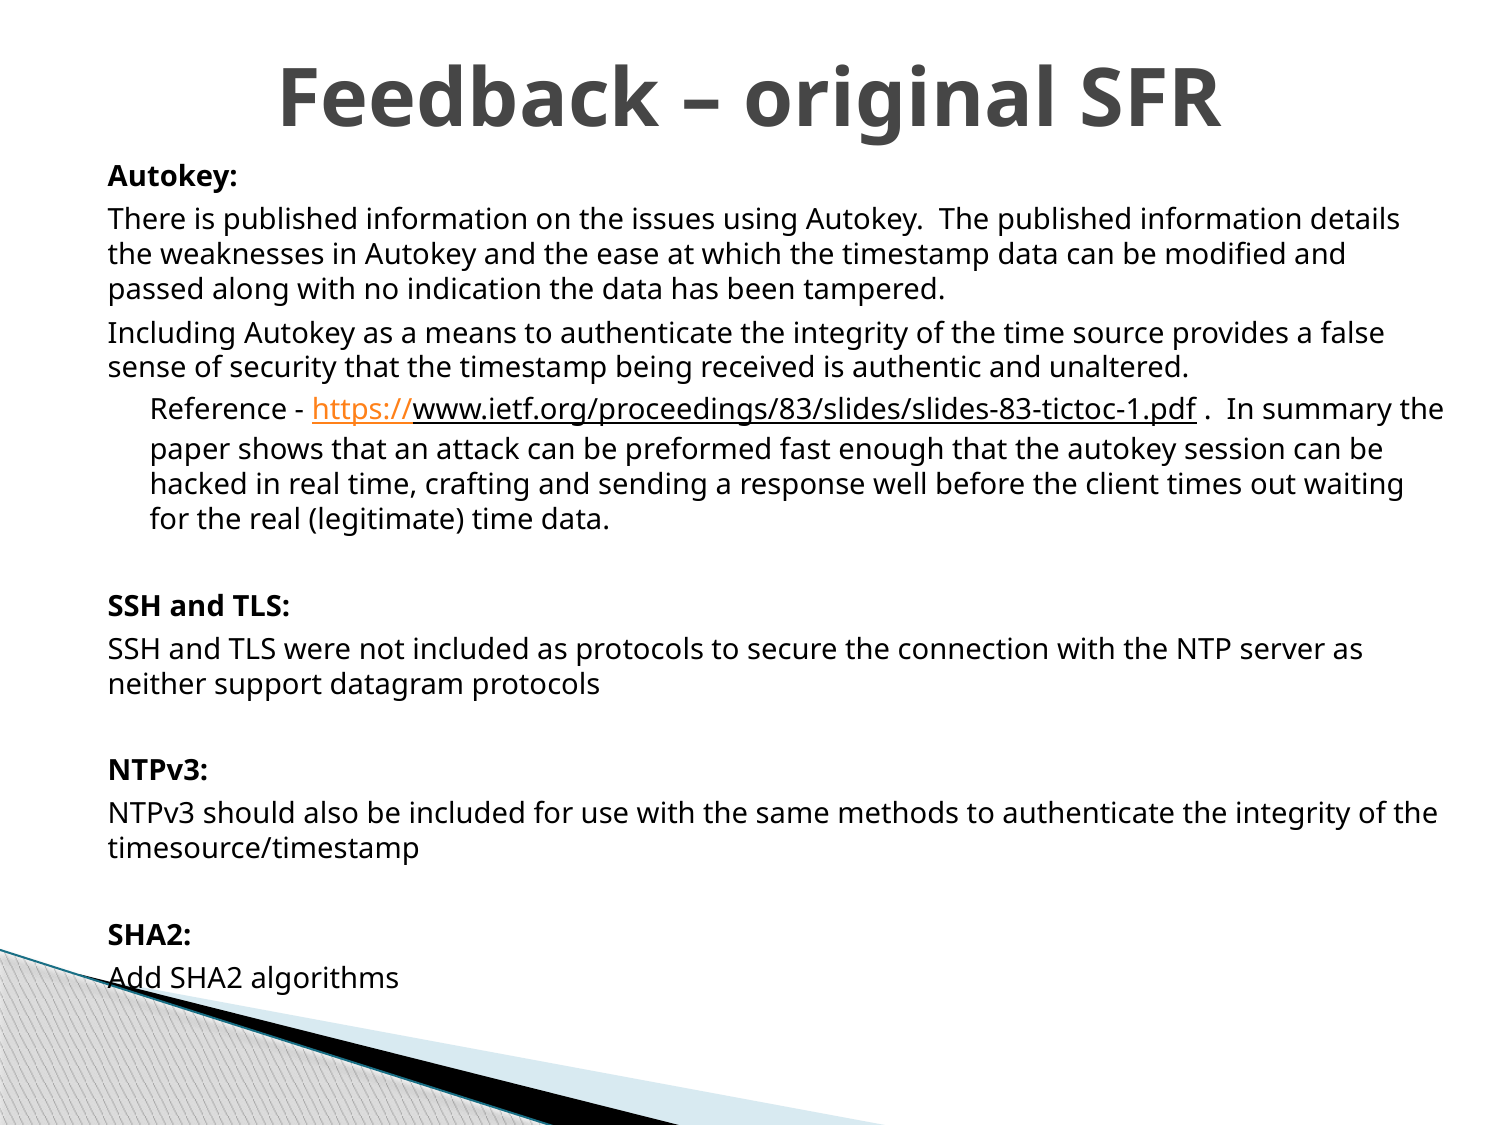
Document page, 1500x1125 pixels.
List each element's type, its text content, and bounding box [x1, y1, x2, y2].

list Autokey: There is published information on the issues using Autokey. The published information details the weaknesses in Autokey and the ease at which the timestamp data can be modified and passed along with no indication the data has been tampered. Including Autokey as a means to authenticate the integrity of the time source provides a false sense of security that the timestamp being received is authentic and unaltered. Reference - https://www.ietf.org/proceedings/83/slides/slides-83-tictoc-1.pdf . In summary the paper shows that an attack can be preformed fast enough that the autokey session can be hacked in real time, crafting and sending a response well before the client times out waiting for the real (legitimate) time data. SSH and TLS: SSH and TLS were not included as protocols to secure the connection with the NTP server as neither support datagram protocols NTPv3: NTPv3 should also be included for use with the same methods to authenticate the integrity of the timesource/timestamp SHA2: Add SHA2 algorithms [74, 149, 1466, 1025]
title Feedback – original SFR [74, 37, 1425, 150]
